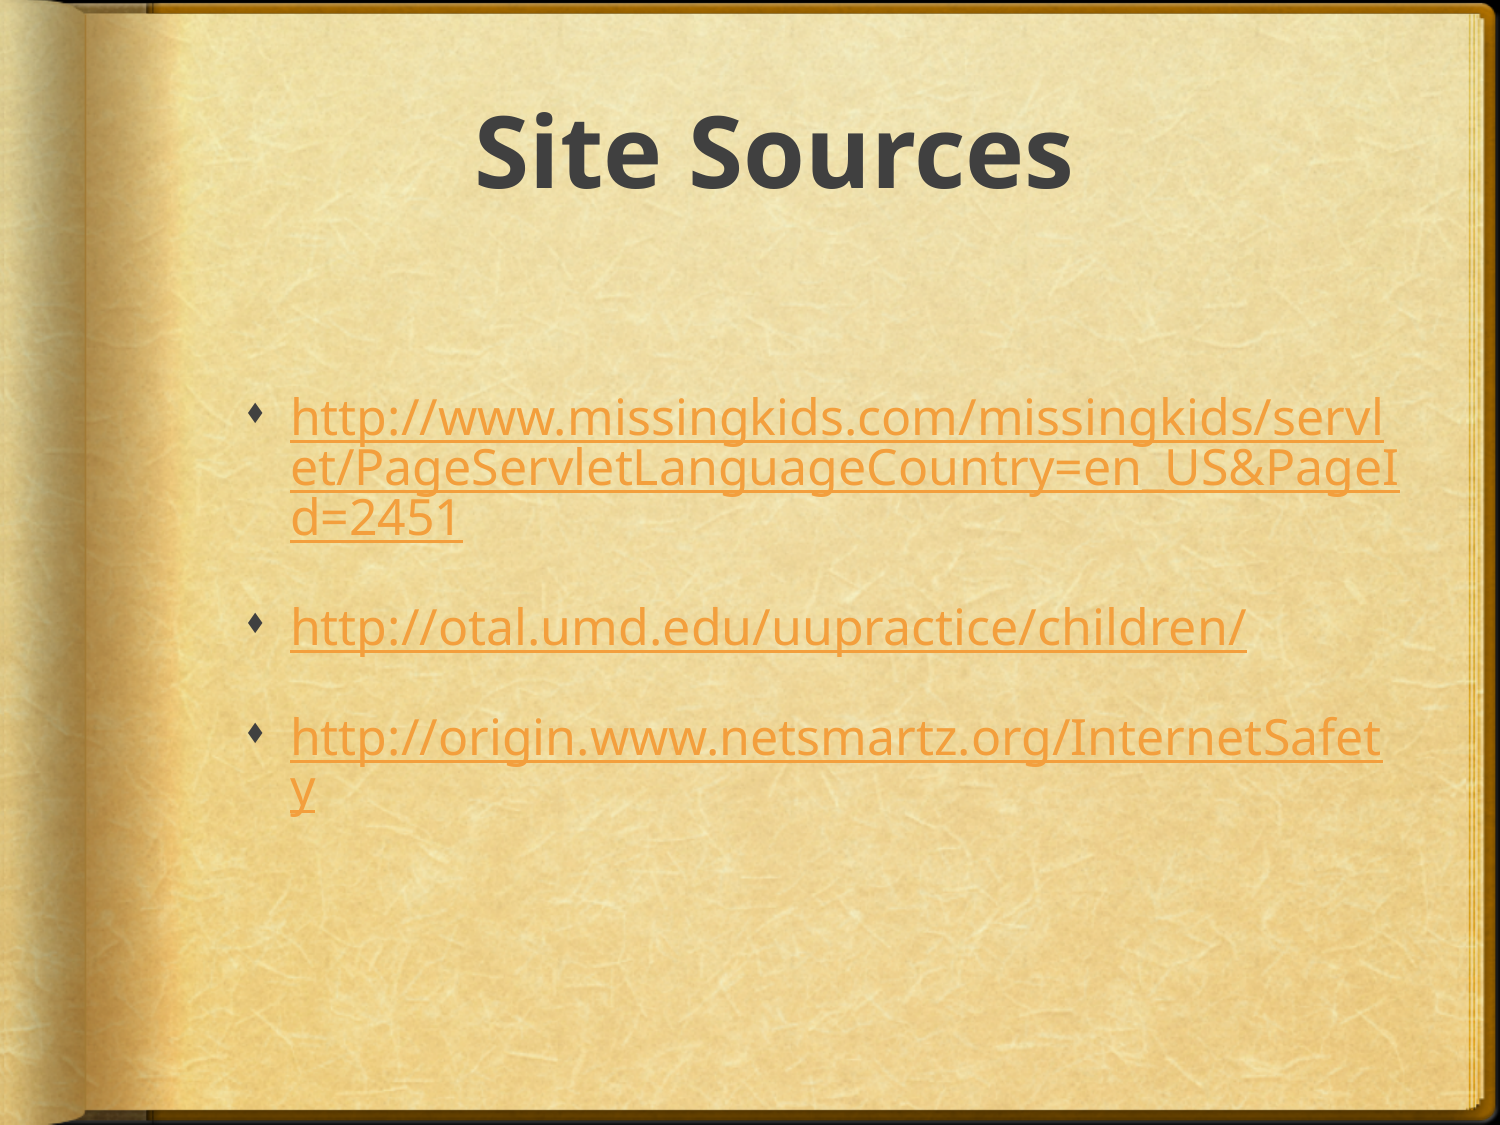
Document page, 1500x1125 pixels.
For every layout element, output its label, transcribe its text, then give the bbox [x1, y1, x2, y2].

picture [0, 0, 1500, 1125]
list http://www.missingkids.com/missingkids/servlet/PageServletLanguageCountry=en_US&PageId=2451 http://otal.umd.edu/uupractice/children/ http://origin.www.netsmartz.org/InternetSafety [228, 378, 1422, 1088]
title Site Sources [178, 45, 1372, 265]
